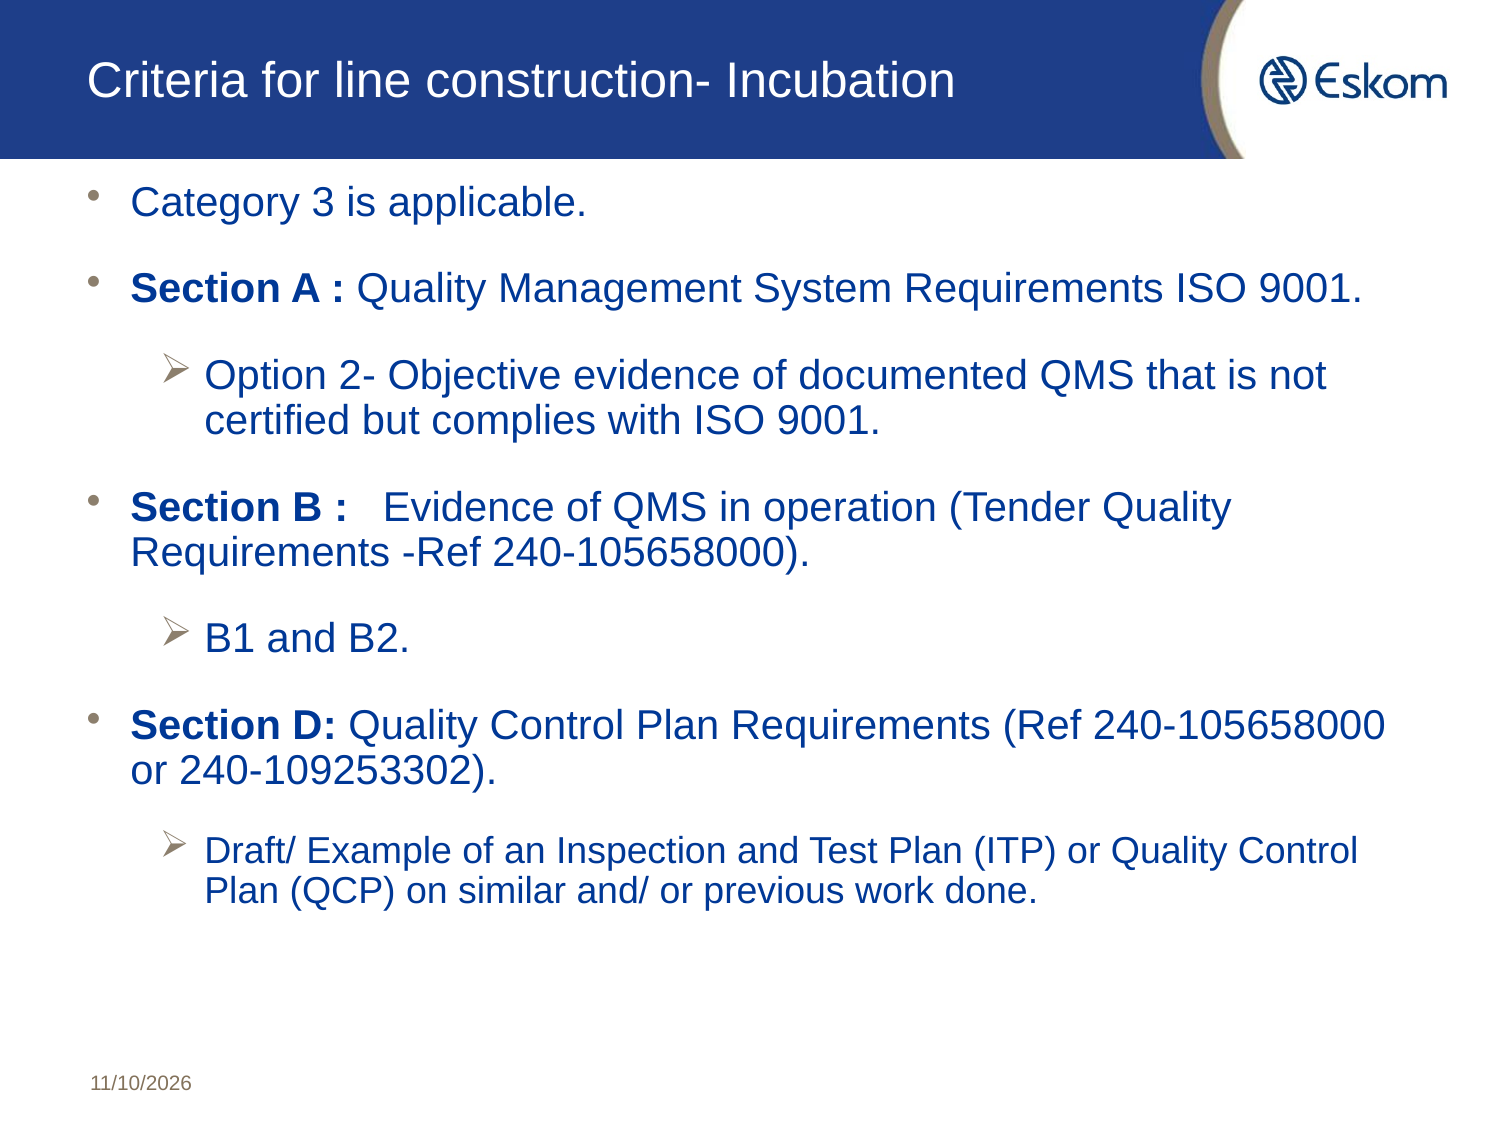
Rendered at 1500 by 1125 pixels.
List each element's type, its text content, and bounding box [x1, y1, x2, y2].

list Category 3 is applicable. Section A : Quality Management System Requirements ISO 9001. Option 2- Objective evidence of documented QMS that is not certified but complies with ISO 9001. Section B : Evidence of QMS in operation (Tender Quality Requirements -Ref 240-105658000). B1 and B2. Section D: Quality Control Plan Requirements (Ref 240-105658000 or 240-109253302). Draft/ Example of an Inspection and Test Plan (ITP) or Quality Control Plan (QCP) on similar and/ or previous work done. [71, 172, 1447, 1064]
picture [0, 0, 1246, 159]
title Criteria for line construction- Incubation [71, 27, 1142, 137]
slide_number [75, 1058, 361, 1103]
picture [1257, 55, 1450, 105]
